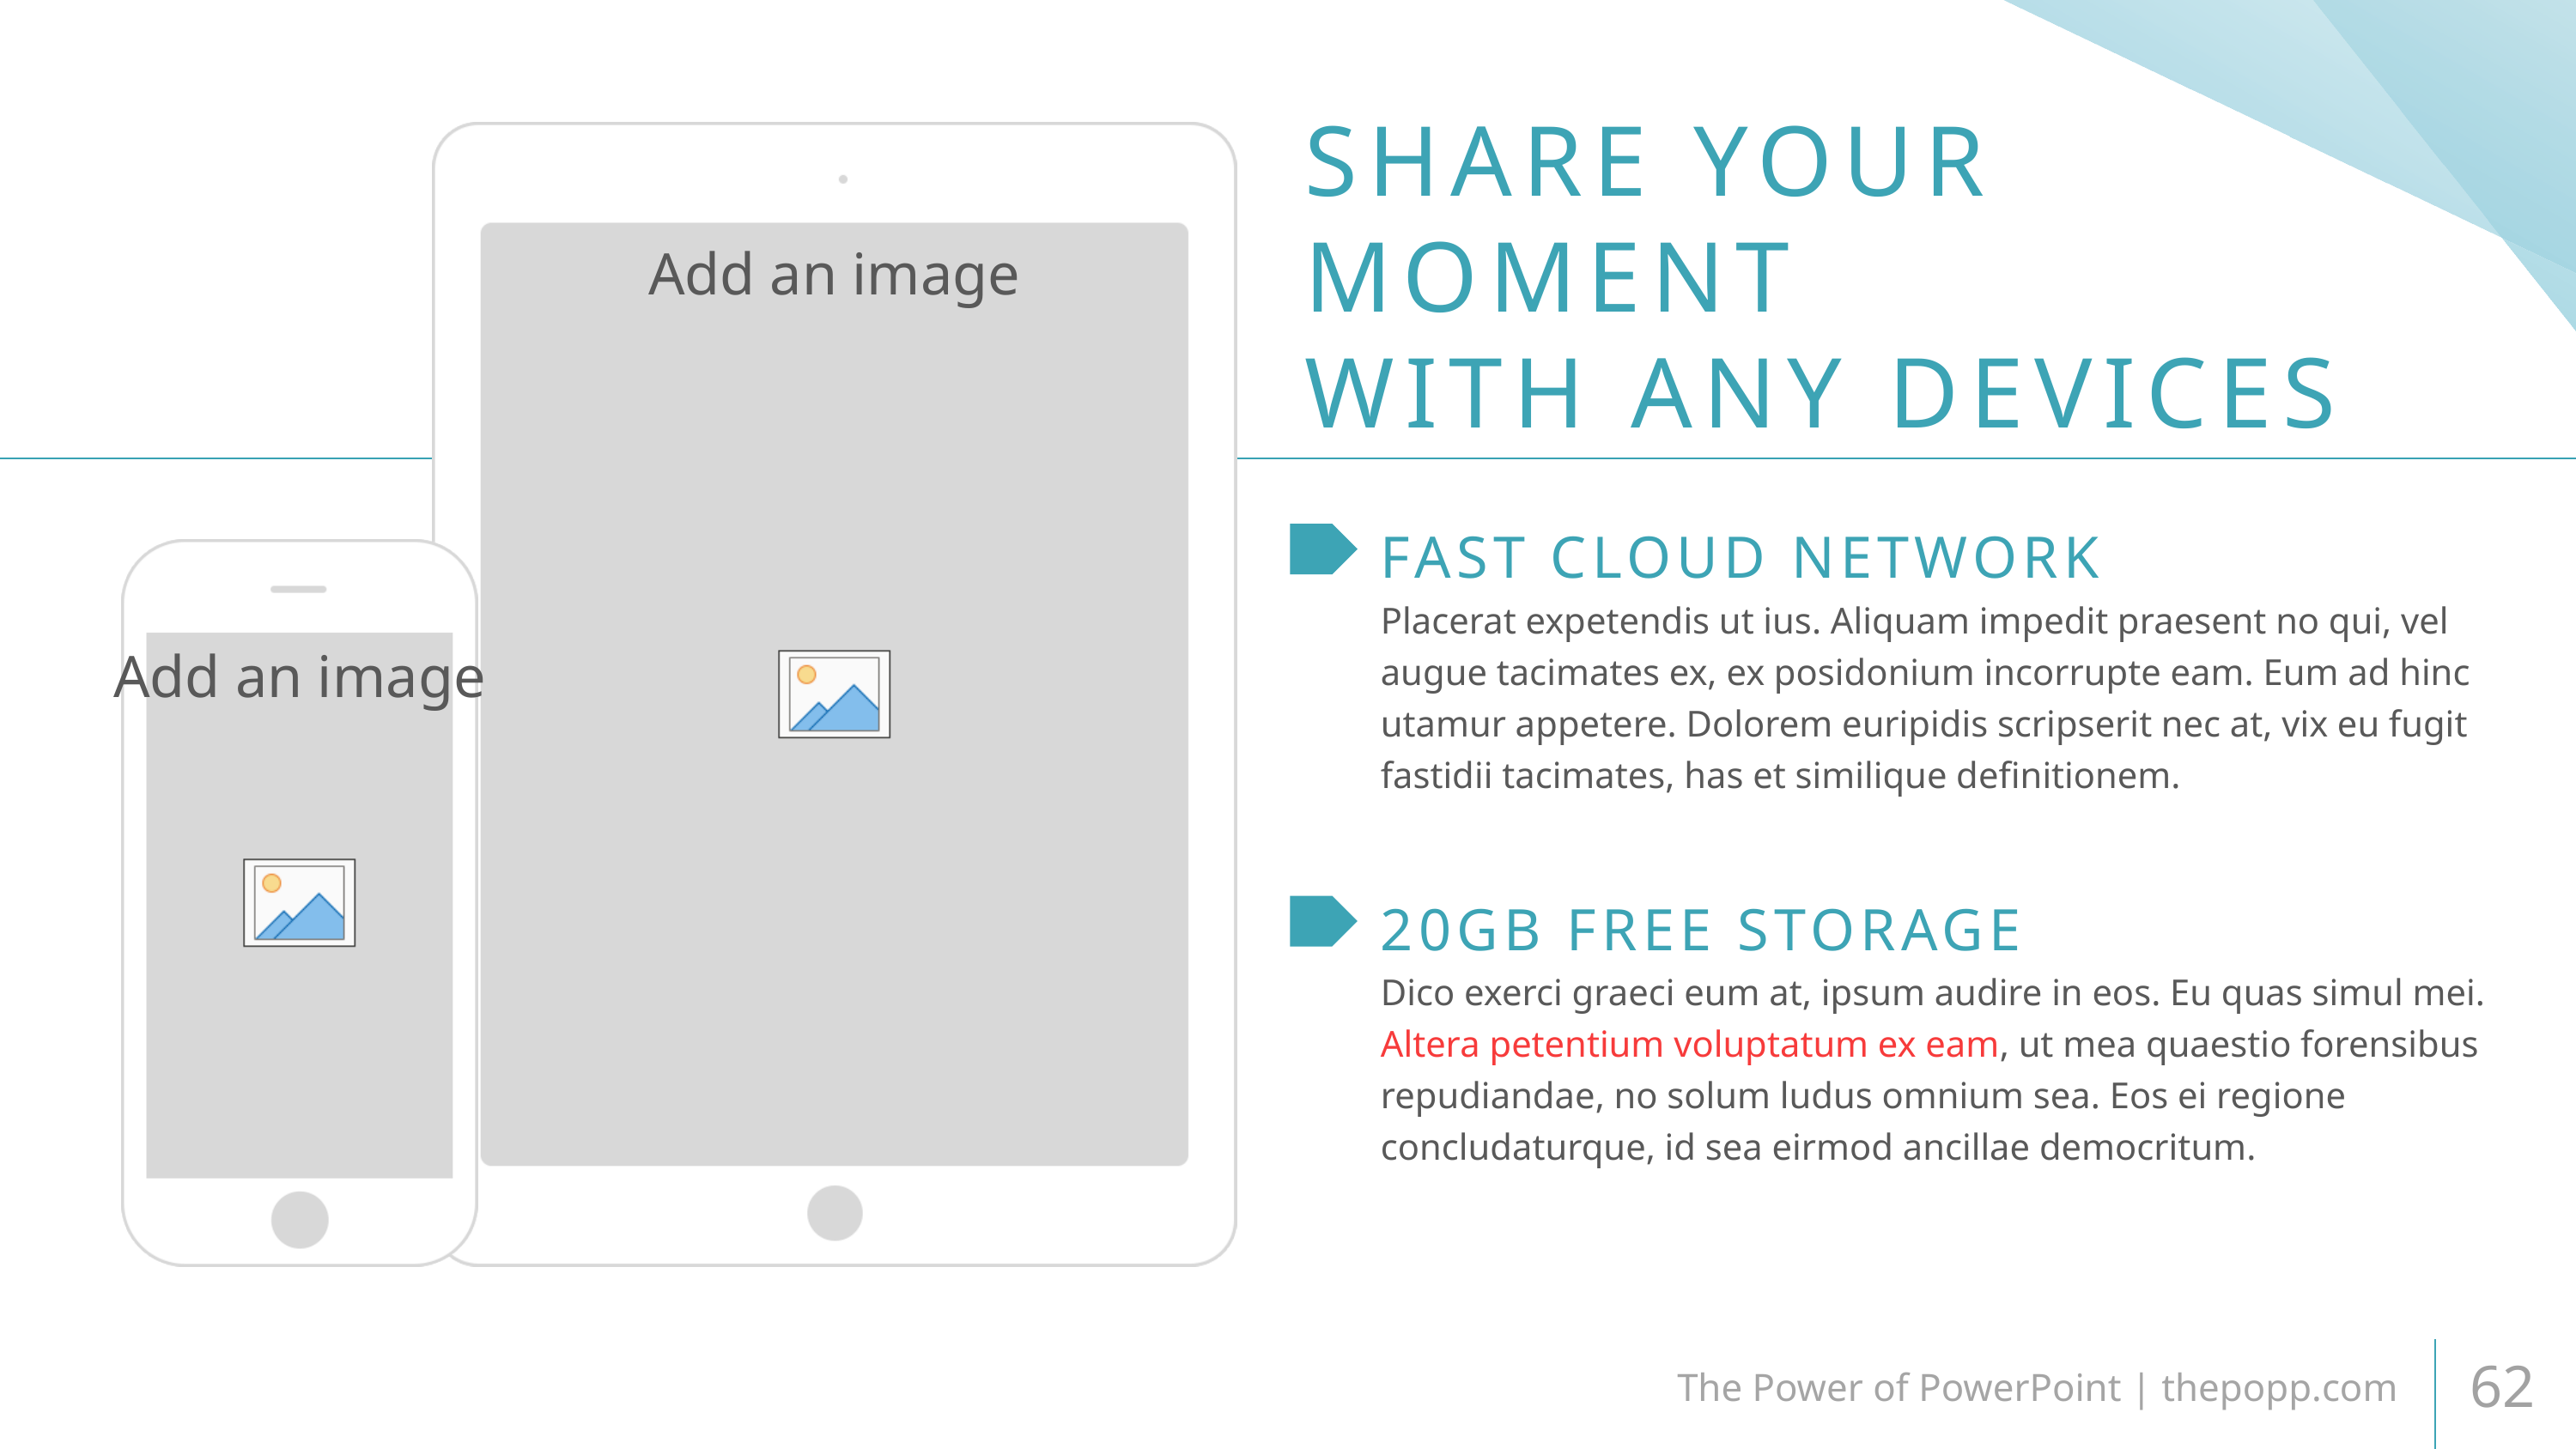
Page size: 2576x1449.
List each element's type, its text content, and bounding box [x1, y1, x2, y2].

list Placerat expetendis ut ius. Aliquam impedit praesent no qui, vel augue tacimates ex, ex posidonium incorrupte eam. Eum ad hinc utamur appetere. Dolorem euripidis scripserit nec at, vix eu fugit fastidii tacimates, has et similique definitionem. [1358, 605, 2512, 845]
list Dico exerci graeci eum at, ipsum audire in eos. Eu quas simul mei. Altera petentium voluptatum ex eam, ut mea quaestio forensibus repudiandae, no solum ludus omnium sea. Eos ei regione concludaturque, id sea eirmod ancillae democritum. [1358, 978, 2512, 1217]
picture [125, 662, 138, 680]
list 20GB FREE STORAGE [1358, 868, 2512, 978]
picture [121, 122, 1237, 1267]
slide_number 62 [2446, 1350, 2575, 1428]
footer The Power of PowerPoint | thepopp.com [1326, 1350, 2421, 1428]
list FAST CLOUD NETWORK [1358, 495, 2512, 605]
list SHARE YOUR MOMENT WITH ANY DEVICES [1281, 179, 2512, 459]
